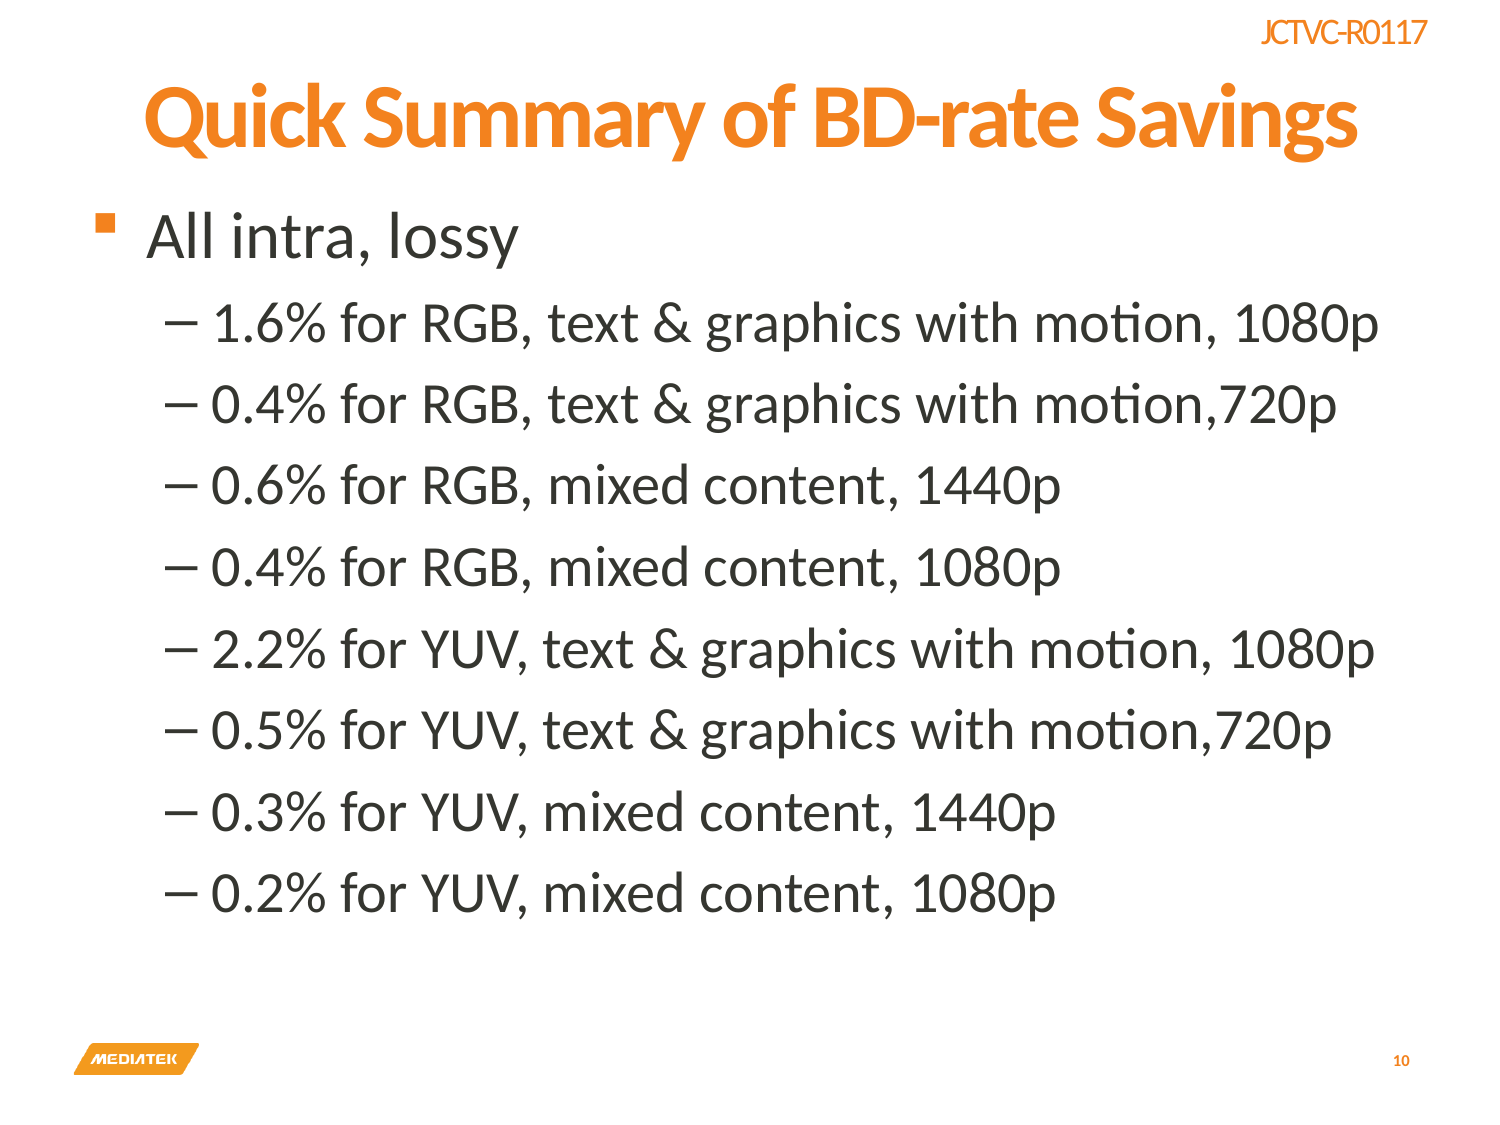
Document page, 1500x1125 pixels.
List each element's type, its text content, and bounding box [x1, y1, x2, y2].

slide_number 10 [1251, 1029, 1425, 1090]
list All intra, lossy 1.6% for RGB, text & graphics with motion, 1080p 0.4% for RGB, text & graphics with motion,720p 0.6% for RGB, mixed content, 1440p 0.4% for RGB, mixed content, 1080p 2.2% for YUV, text & graphics with motion, 1080p 0.5% for YUV, text & graphics with motion,720p 0.3% for YUV, mixed content, 1440p 0.2% for YUV, mixed content, 1080p [75, 184, 1425, 990]
picture [73, 1043, 199, 1075]
title Quick Summary of BD-rate Savings [76, 69, 1427, 256]
